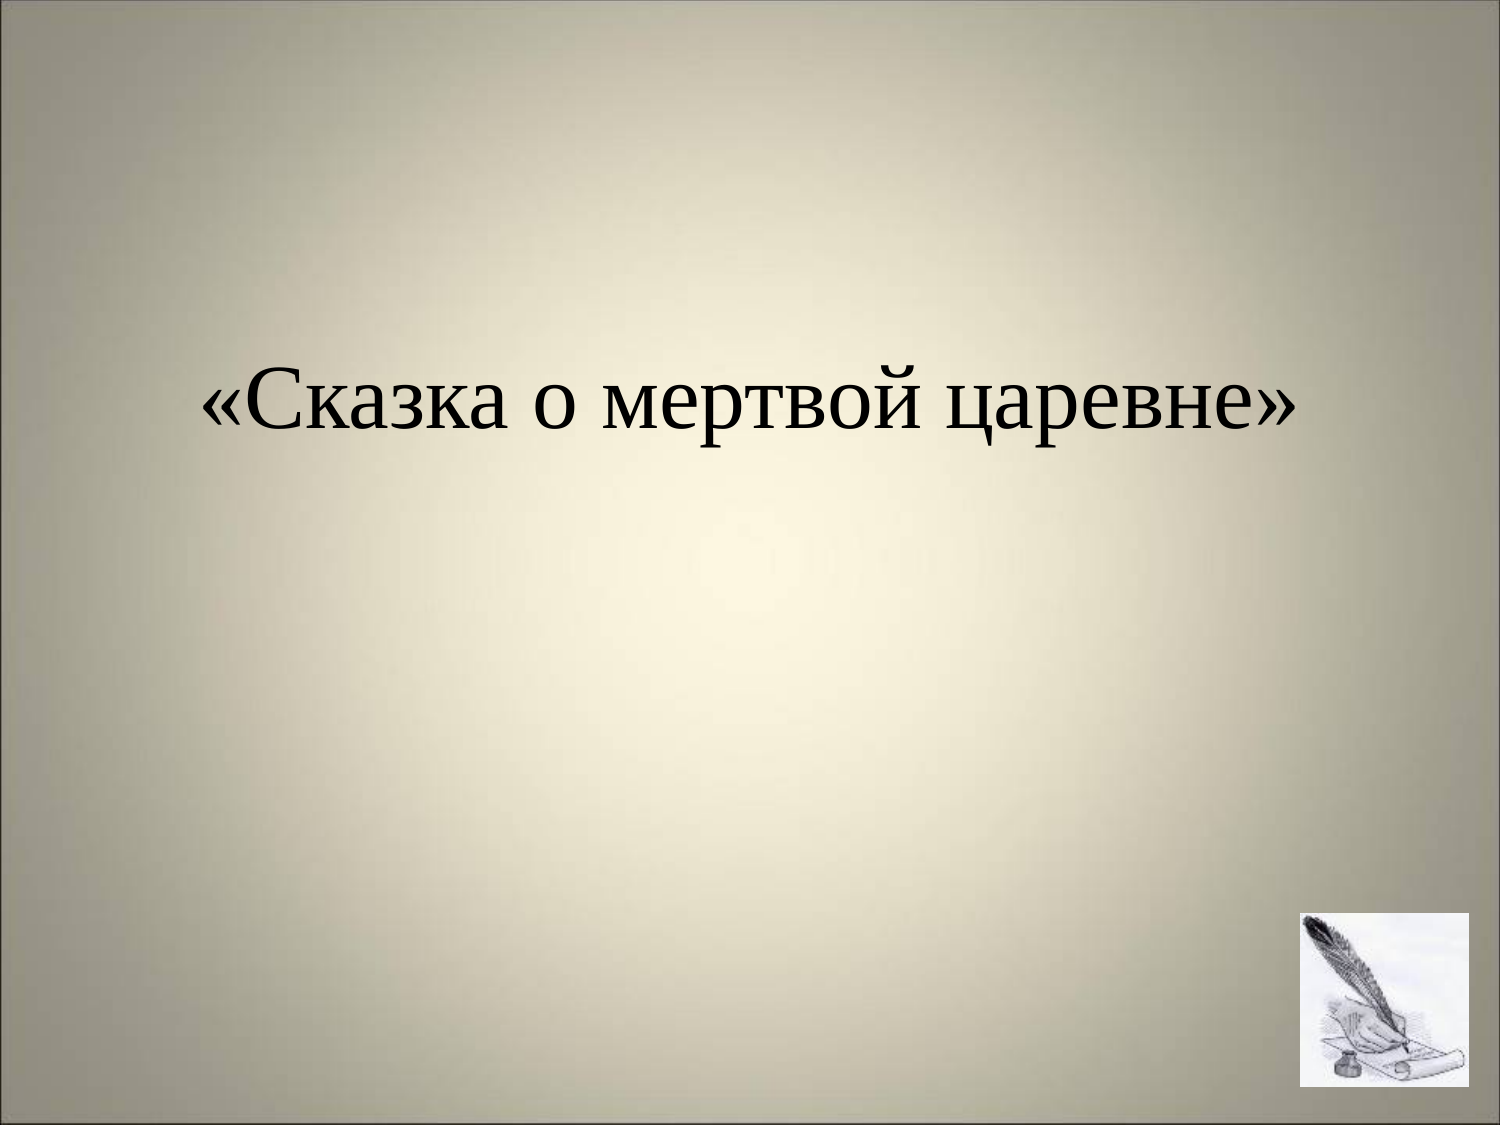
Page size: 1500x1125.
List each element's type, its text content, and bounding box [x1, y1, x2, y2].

title «Сказка о мертвой царевне» [74, 44, 1426, 739]
picture [0, 0, 1500, 1125]
